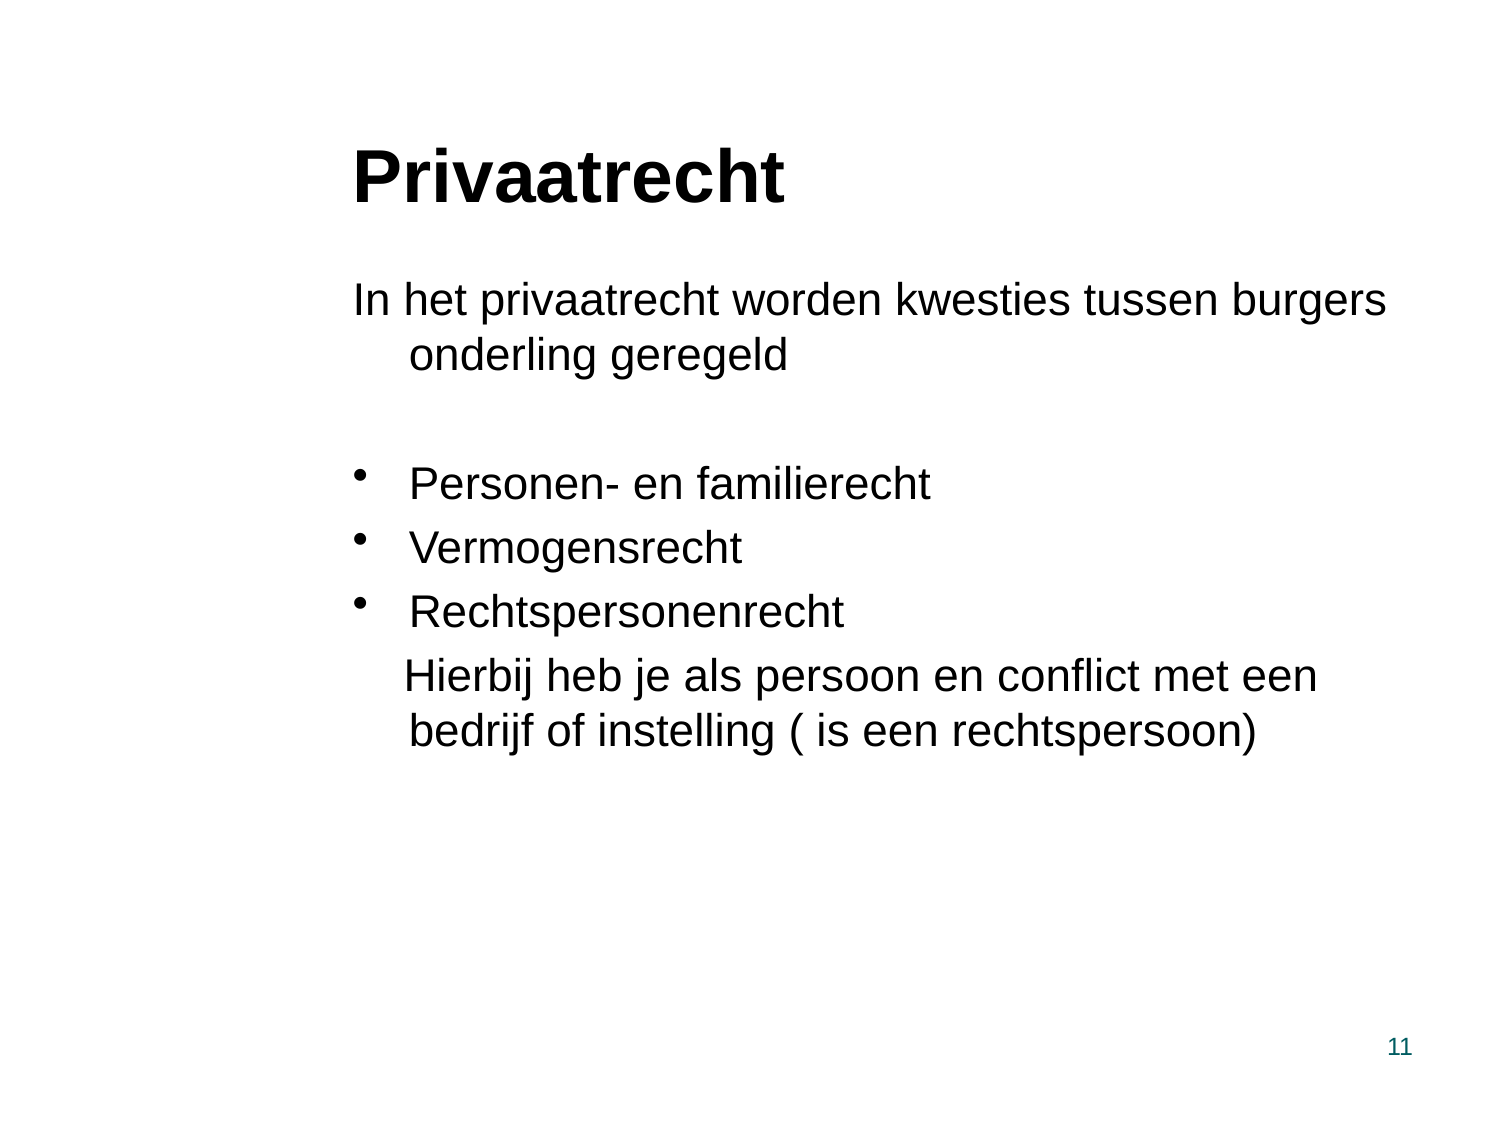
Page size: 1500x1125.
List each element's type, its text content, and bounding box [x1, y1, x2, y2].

list In het privaatrecht worden kwesties tussen burgers onderling geregeld Personen- en familierecht Vermogensrecht Rechtspersonenrecht Hierbij heb je als persoon en conflict met een bedrijf of instelling ( is een rechtspersoon) [337, 262, 1427, 938]
title Privaatrecht [337, 49, 1427, 226]
slide_number 11 [1331, 1022, 1429, 1076]
